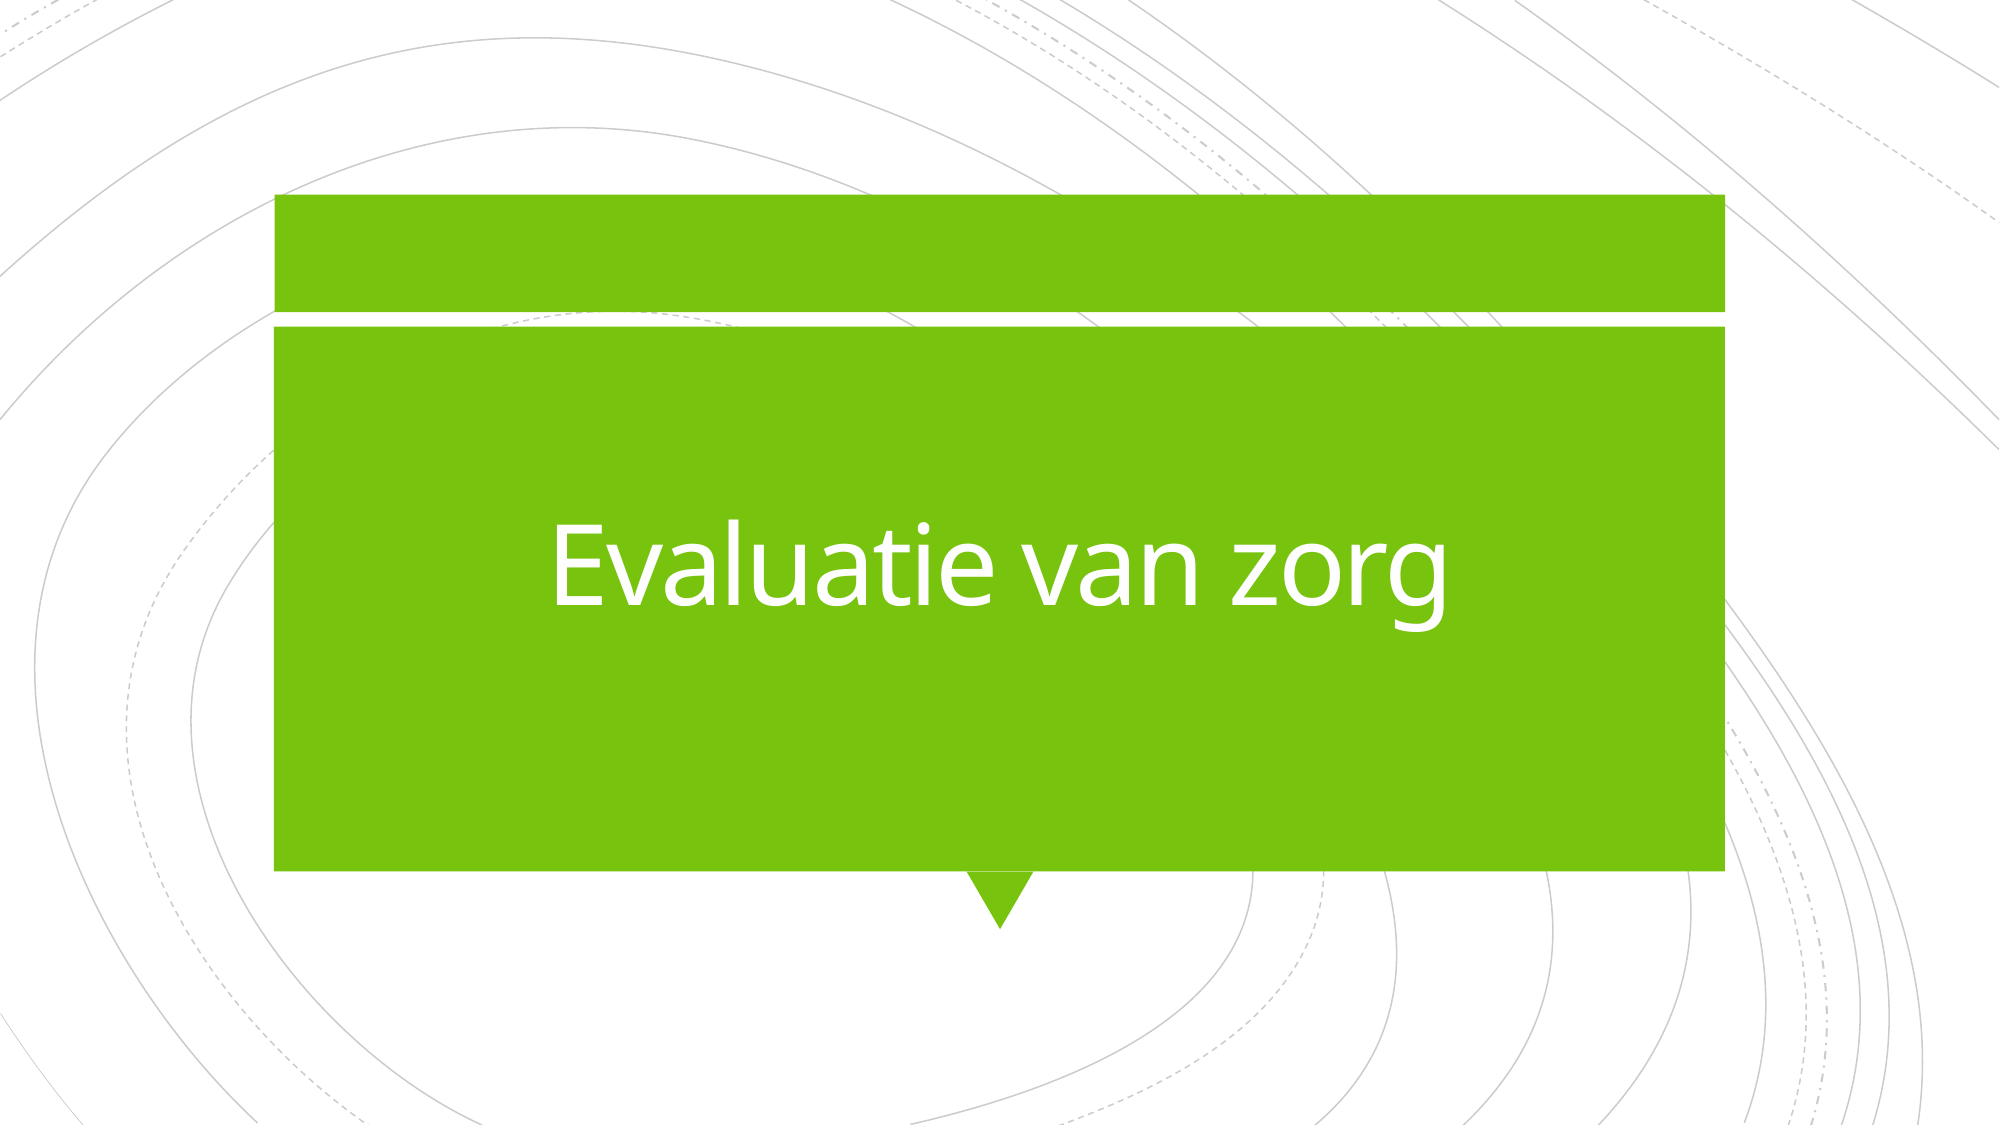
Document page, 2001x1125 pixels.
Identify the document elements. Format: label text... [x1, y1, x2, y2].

title Evaluatie van zorg [288, 340, 1713, 628]
